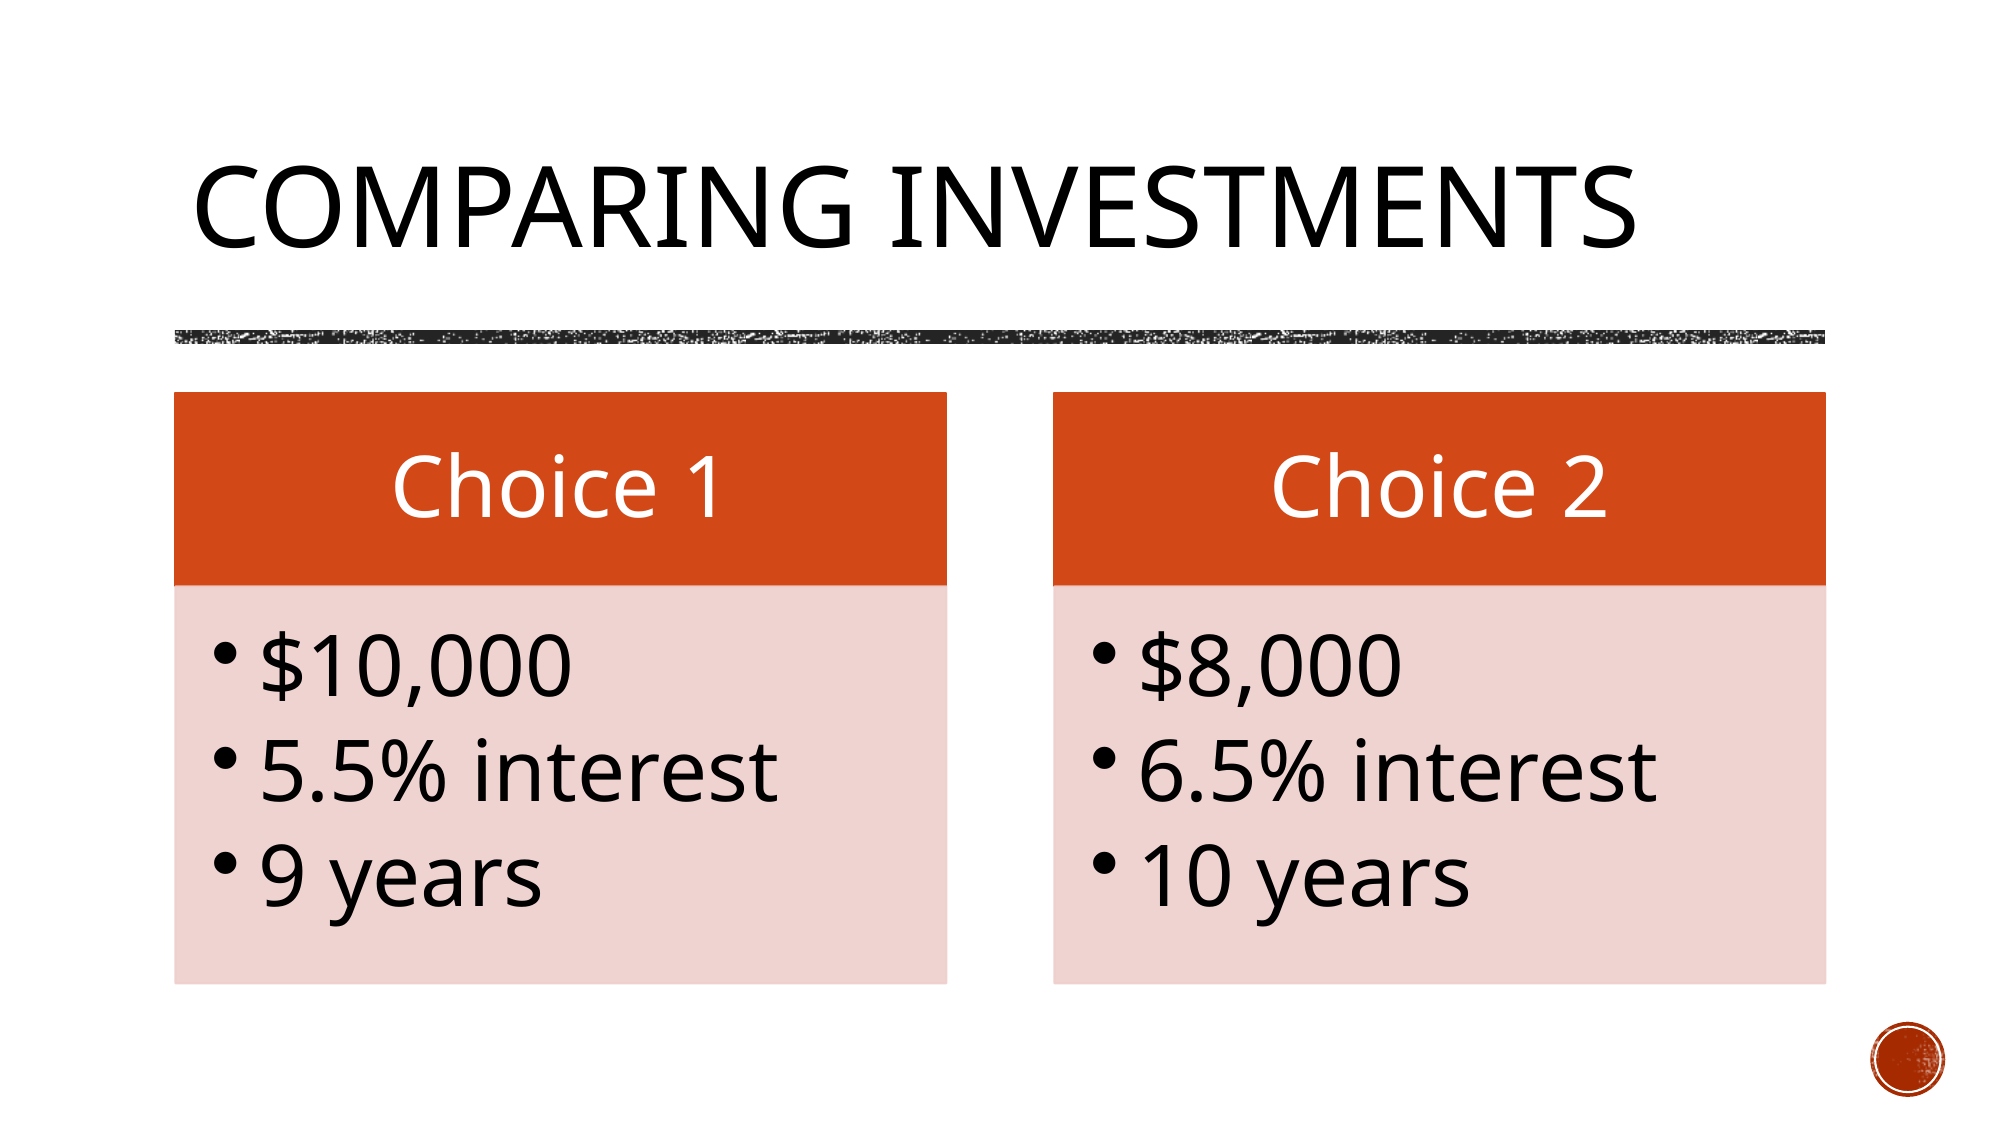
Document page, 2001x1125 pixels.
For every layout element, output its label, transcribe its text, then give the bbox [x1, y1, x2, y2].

title Comparing Investments [175, 79, 1826, 329]
text_box [174, 329, 1826, 344]
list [175, 392, 1824, 984]
